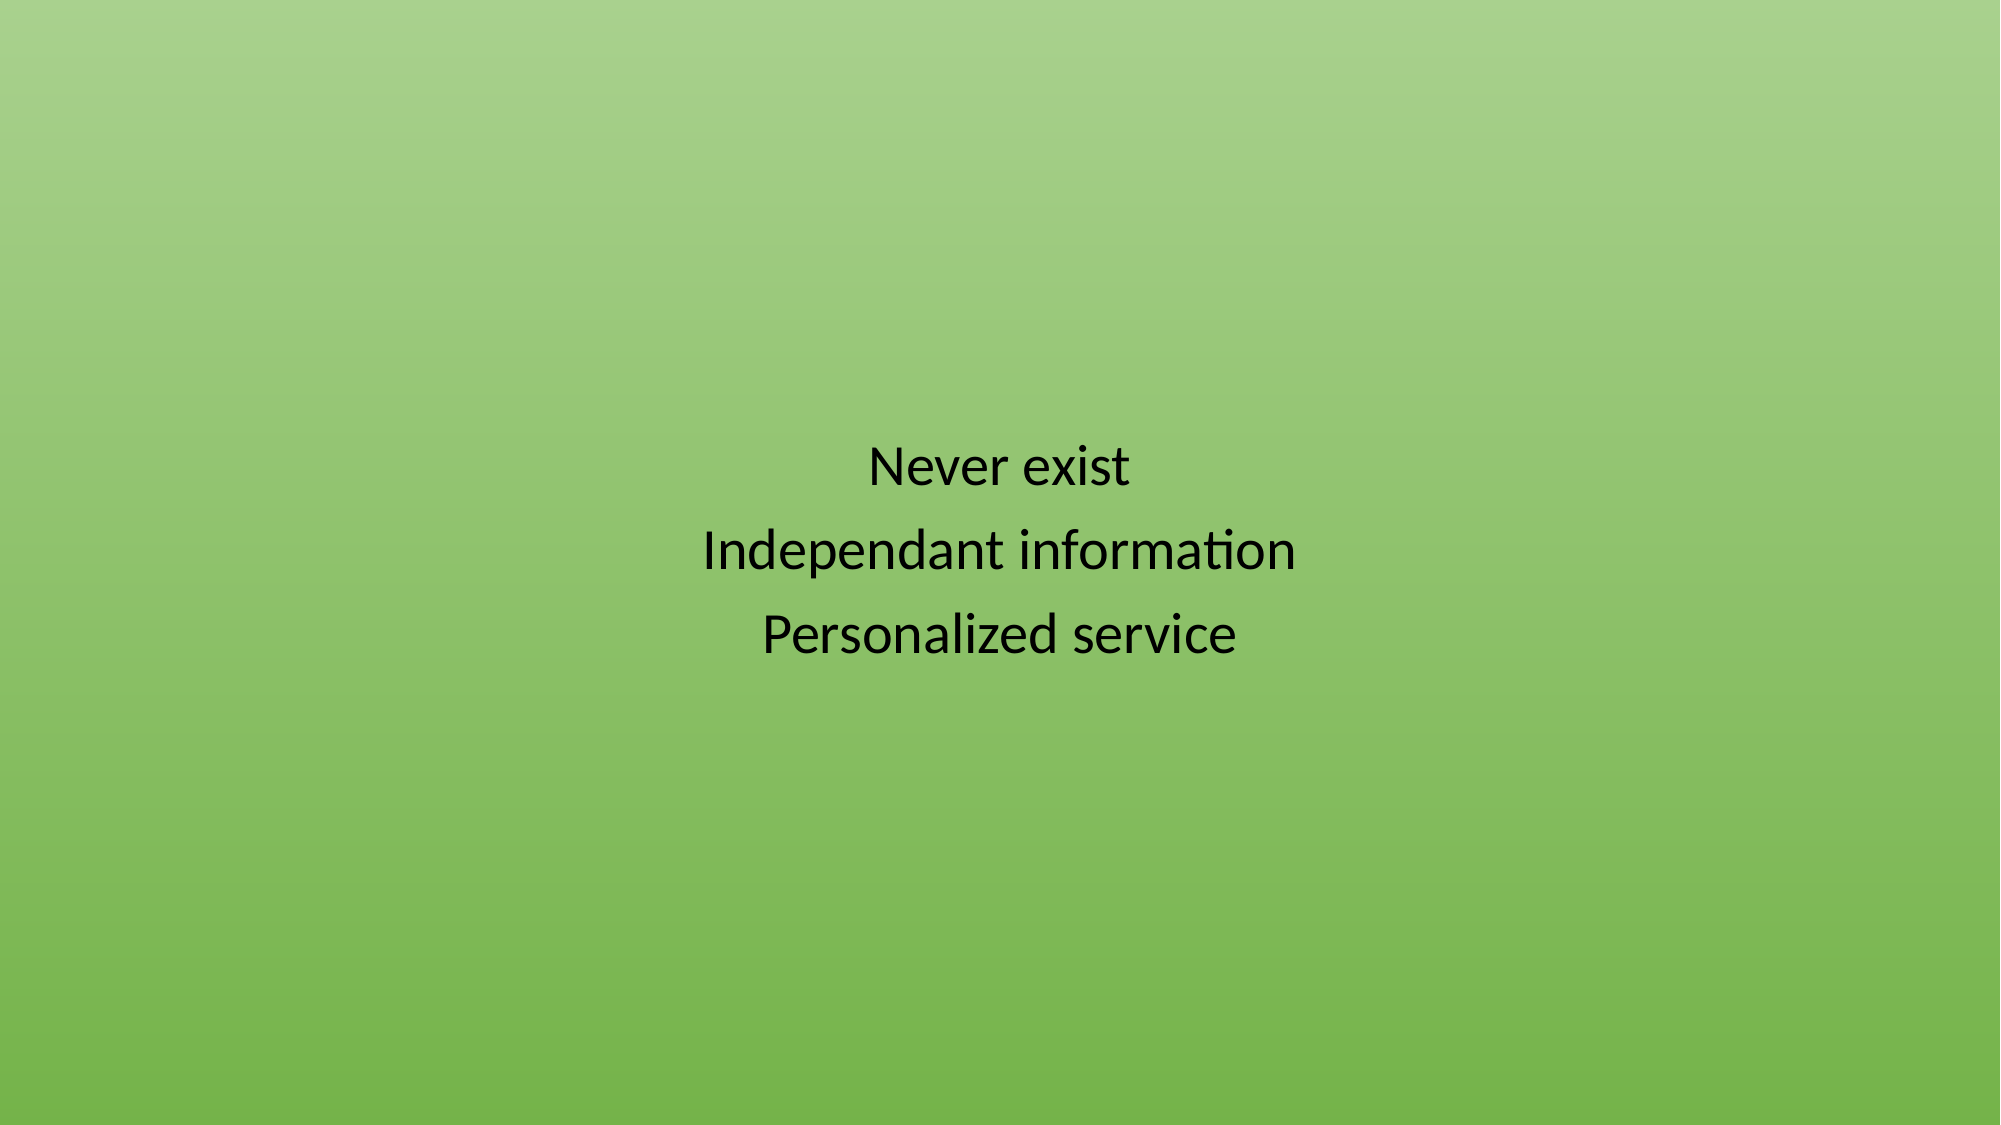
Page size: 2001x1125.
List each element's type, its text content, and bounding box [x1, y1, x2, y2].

list Never exist Independant information Personalized service [137, 85, 1863, 1014]
